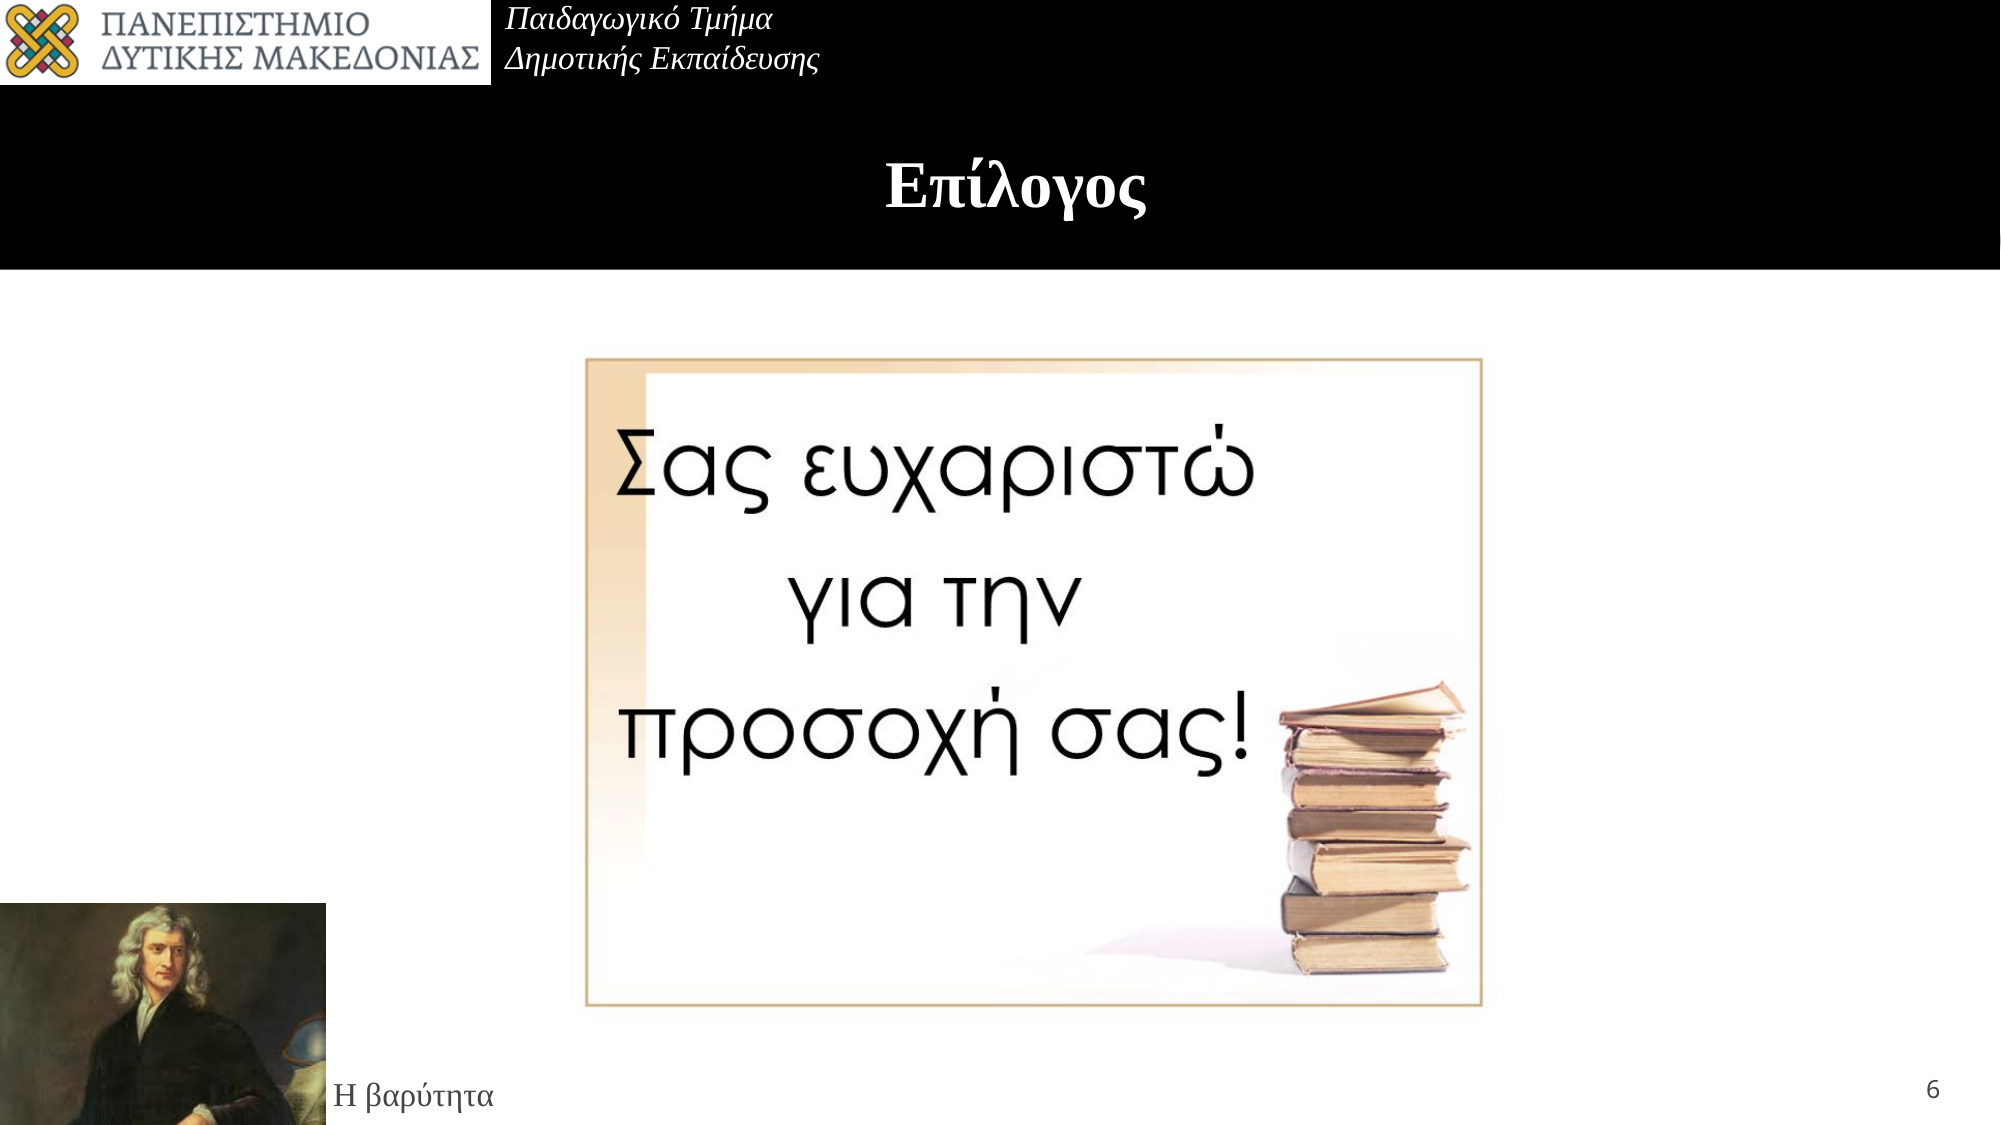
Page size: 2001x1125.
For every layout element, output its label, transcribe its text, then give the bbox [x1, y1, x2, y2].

picture [0, 903, 326, 1125]
slide_number 6 [1794, 1062, 1955, 1108]
footer Η βαρύτητα [325, 1068, 1531, 1114]
picture [0, 0, 491, 85]
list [537, 310, 1531, 1055]
title Επίλογος [147, 103, 1877, 258]
